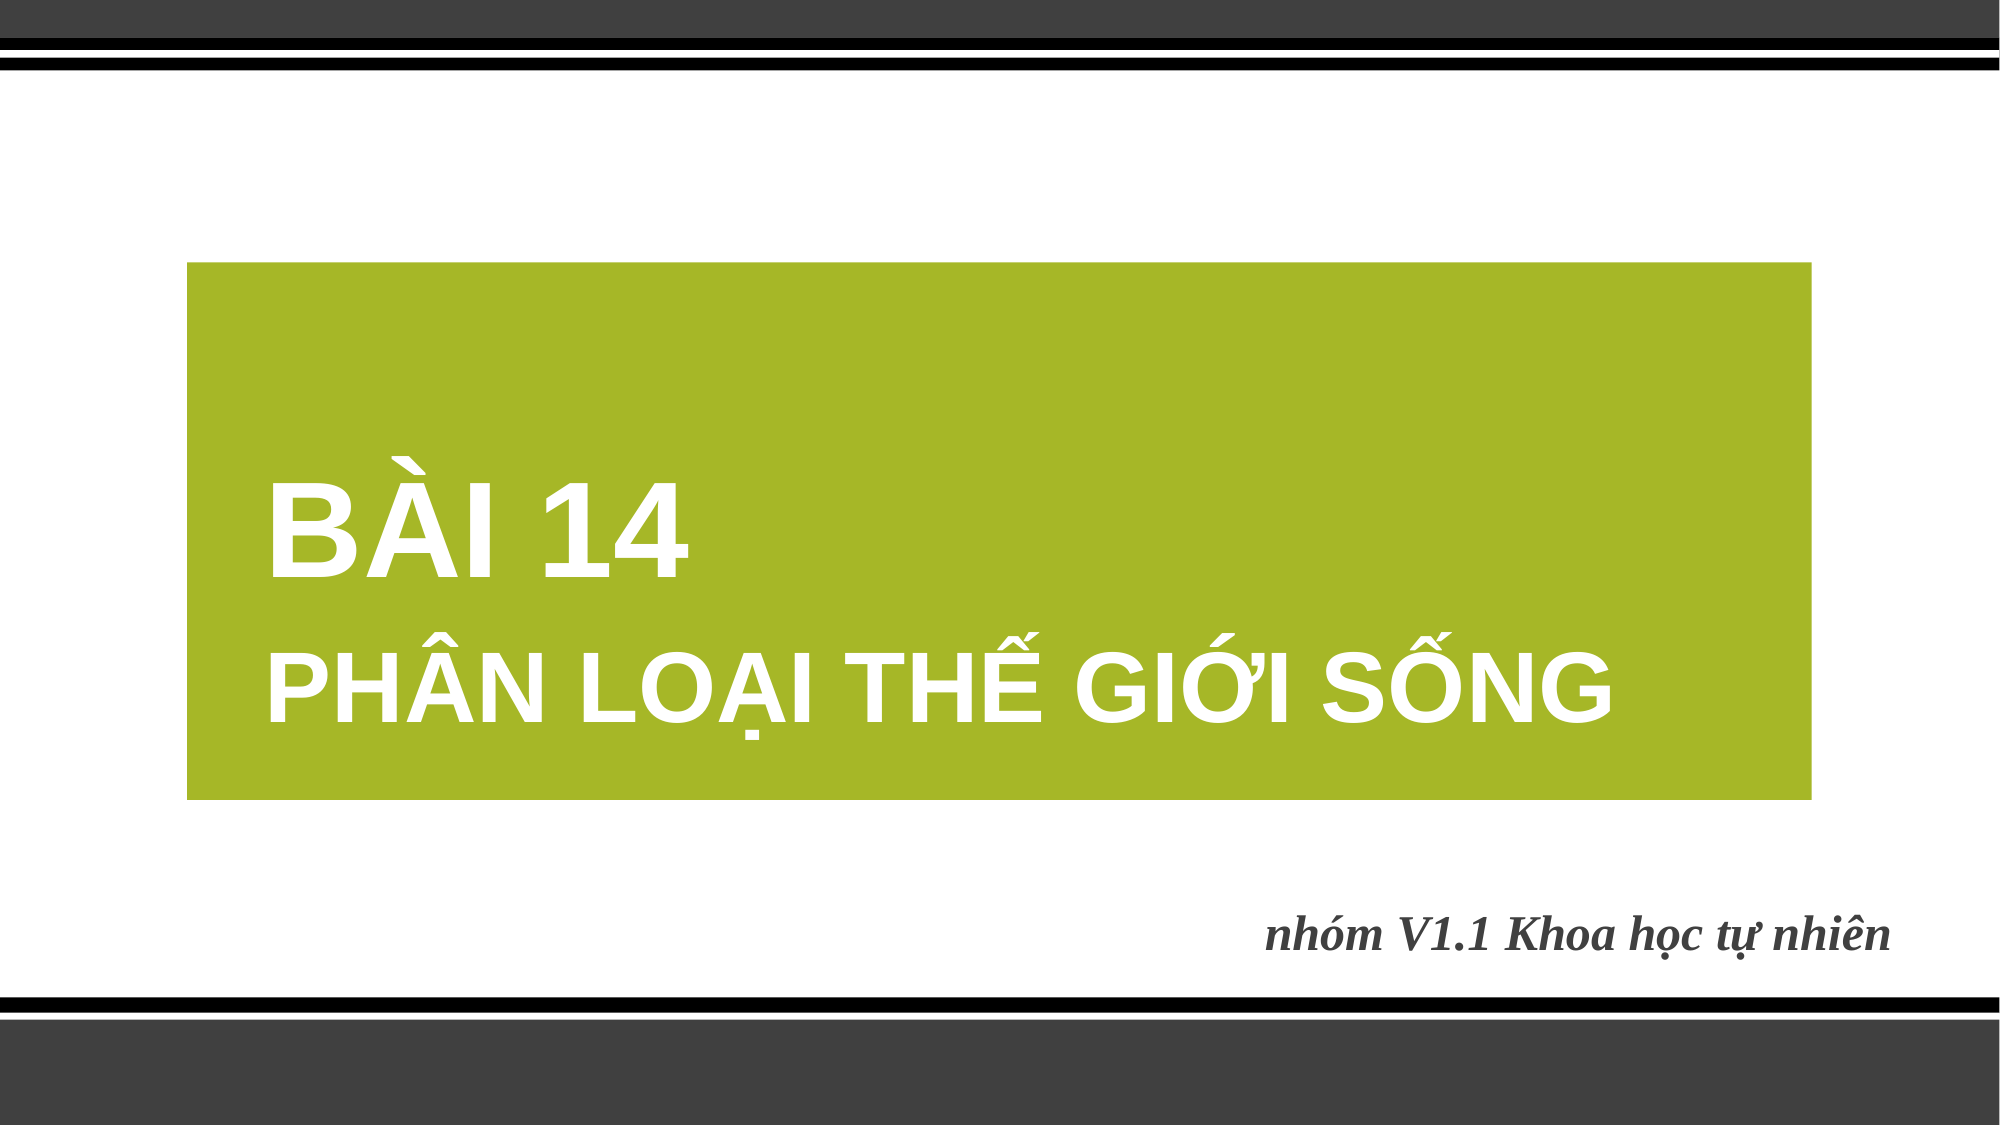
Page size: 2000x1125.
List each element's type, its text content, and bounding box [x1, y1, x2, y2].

title BÀI 14 PHÂN LOẠI THẾ GIỚI SỐNG [249, 312, 1750, 750]
subtitle nhóm V1.1 Khoa học tự nhiên [1249, 900, 1975, 988]
